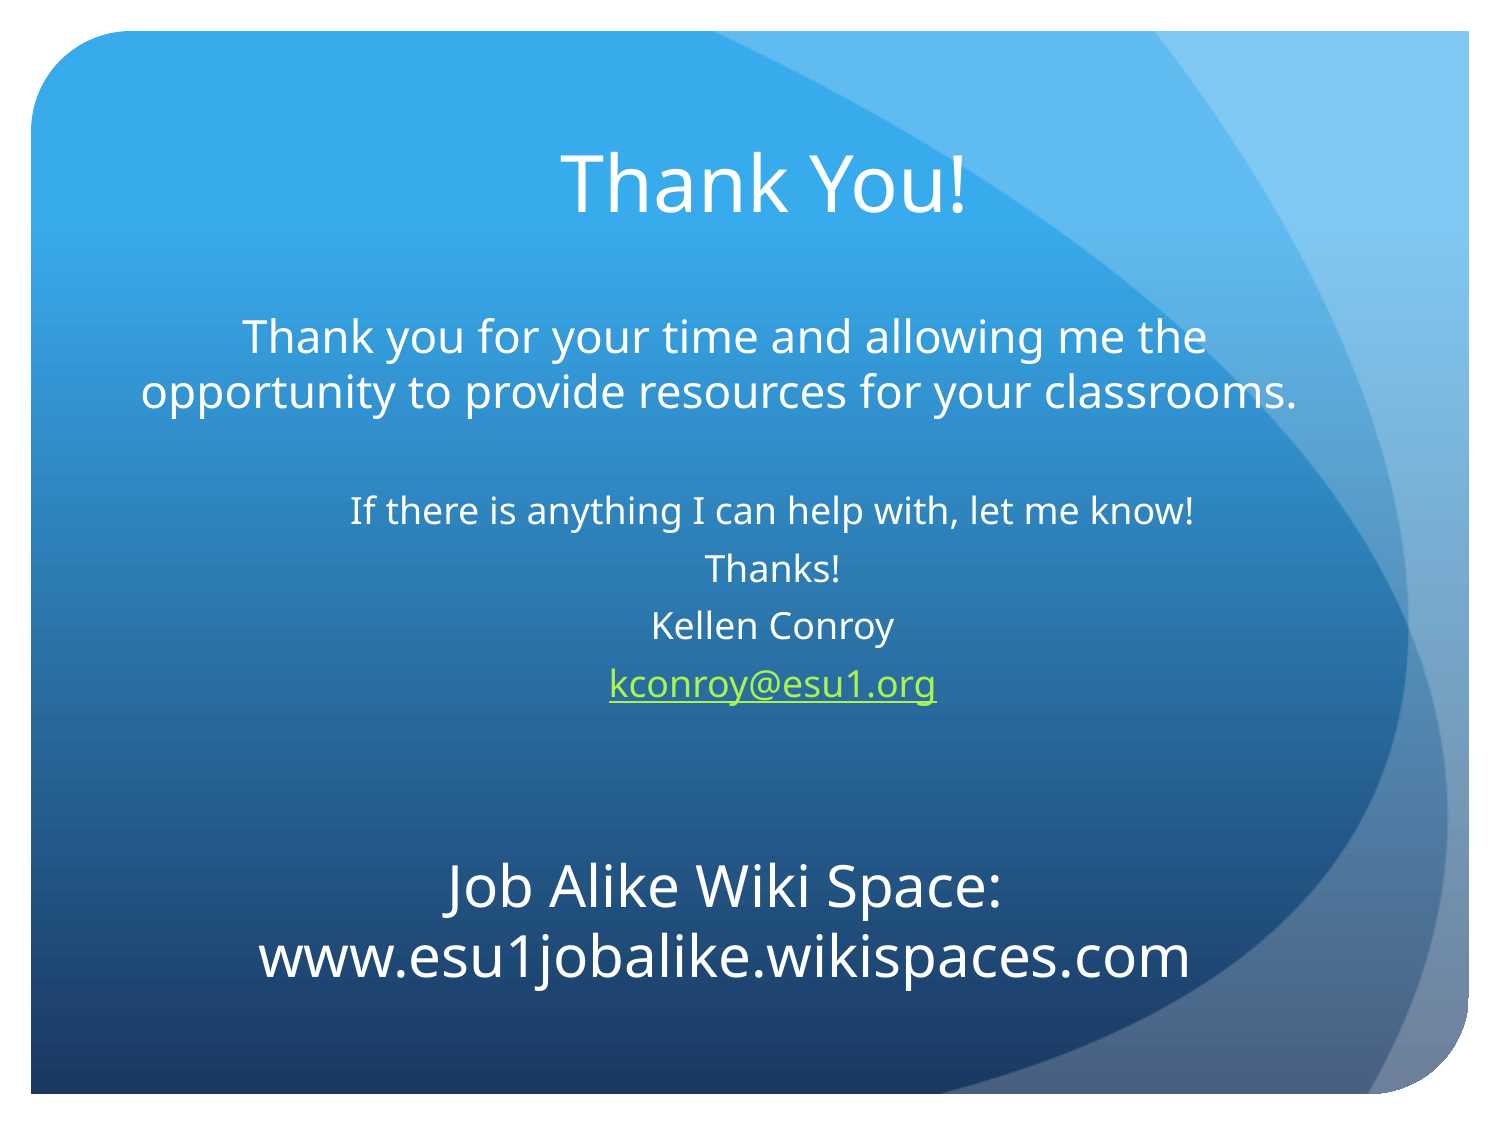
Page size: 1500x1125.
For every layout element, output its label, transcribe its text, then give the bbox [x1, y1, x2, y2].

list Thank you for your time and allowing me the opportunity to provide resources for your classrooms. If there is anything I can help with, let me know! Thanks! Kellen Conroy kconroy@esu1.org Job Alike Wiki Space: www.esu1jobalike.wikispaces.com [103, 299, 1348, 1075]
title Thank You! [143, 64, 1388, 236]
picture [24, 30, 1473, 1094]
